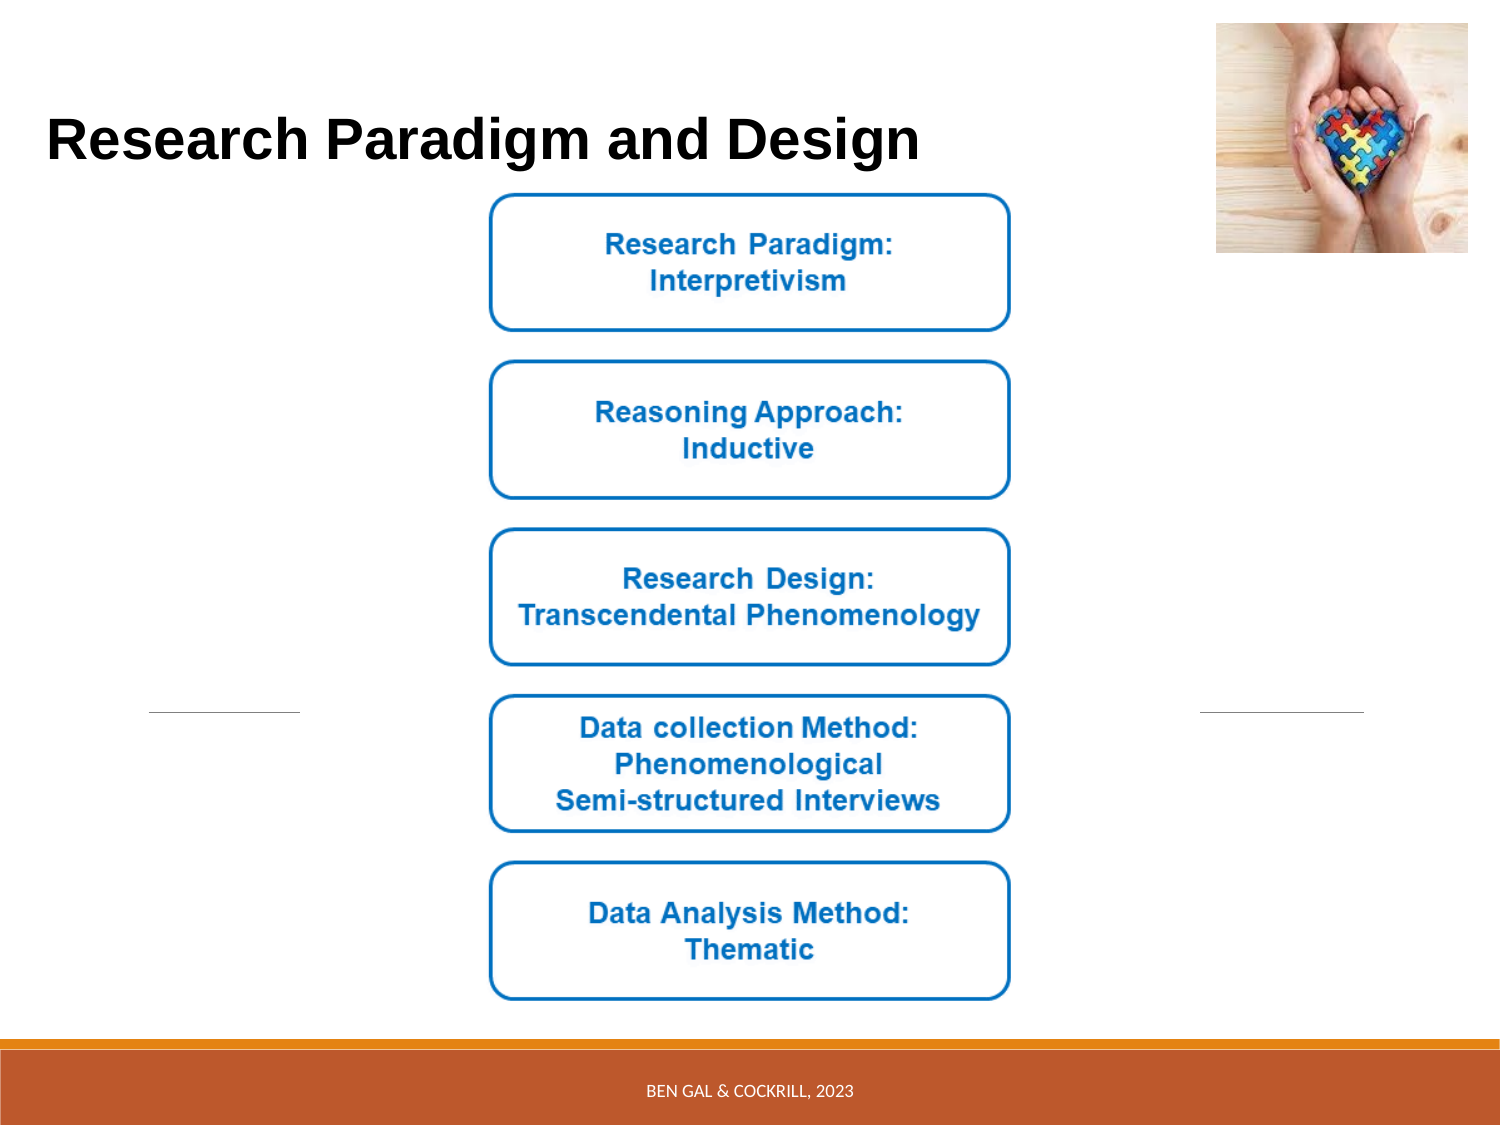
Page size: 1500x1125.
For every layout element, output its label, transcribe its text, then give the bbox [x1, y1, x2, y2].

text_box Research Paradigm and Design [32, 23, 1215, 179]
picture [299, 158, 1200, 1021]
picture [1216, 23, 1469, 254]
footer Ben Gal & Cockrill, 2023 [453, 1059, 1047, 1120]
